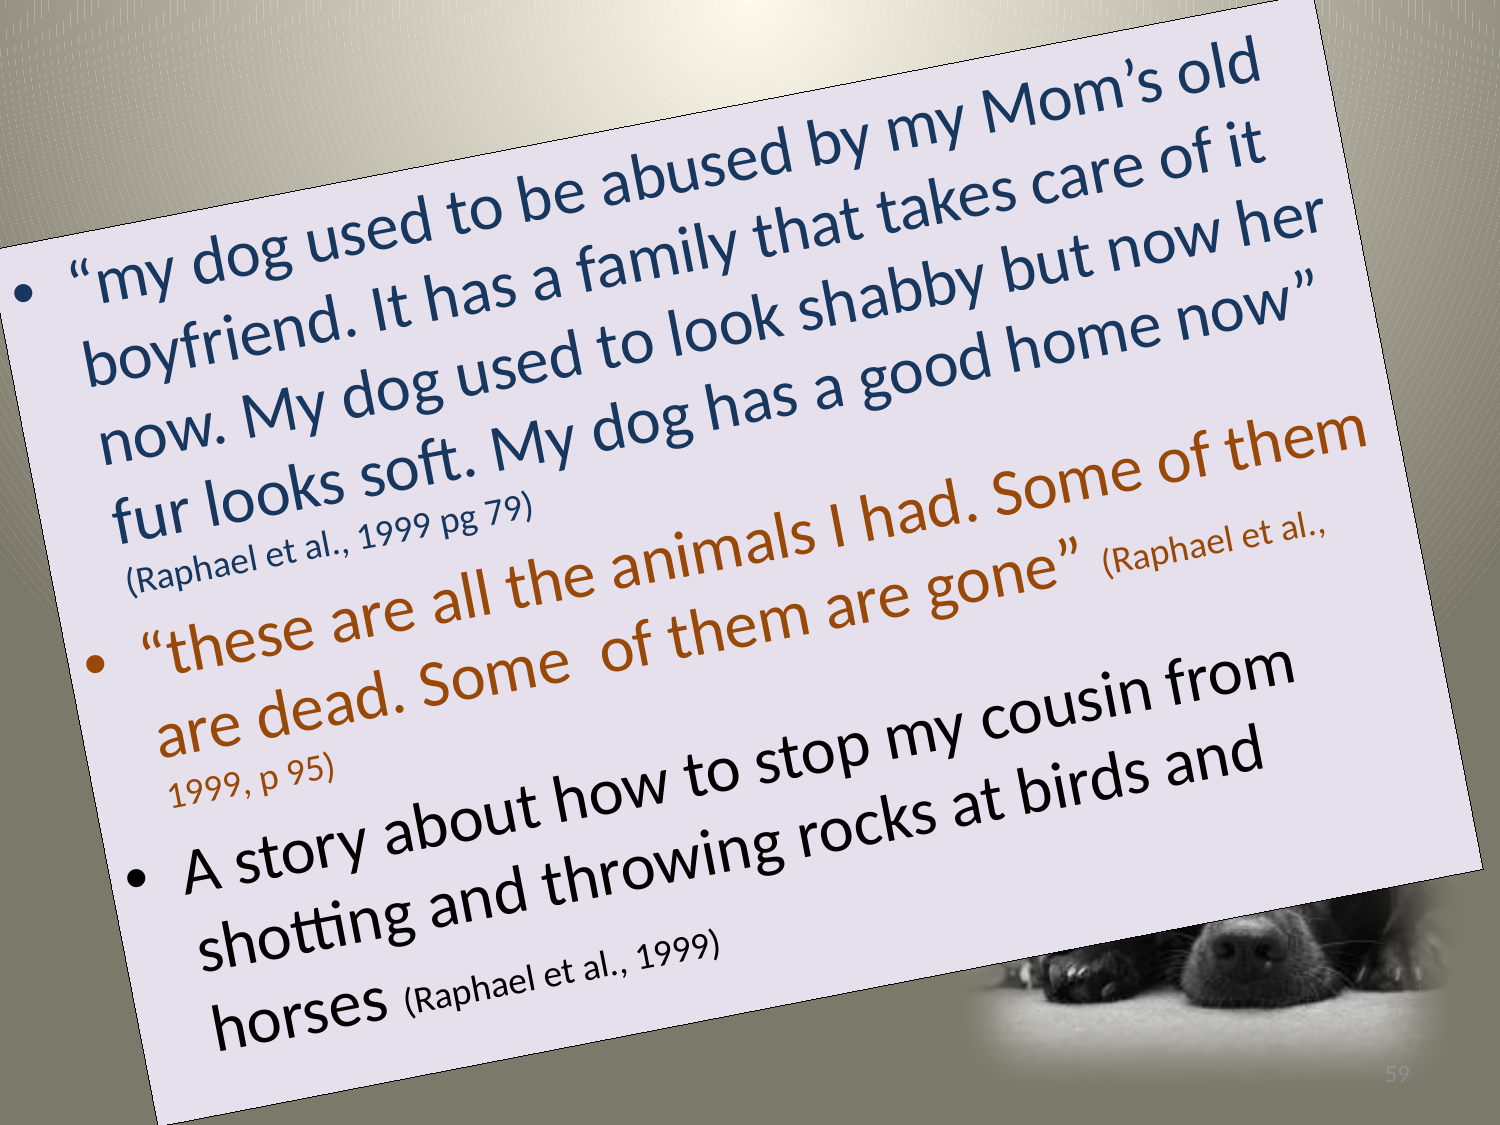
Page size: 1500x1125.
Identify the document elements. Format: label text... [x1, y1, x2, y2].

slide_number 59 [1074, 1042, 1425, 1103]
list “my dog used to be abused by my Mom’s old boyfriend. It has a family that takes care of it now. My dog used to look shabby but now her fur looks soft. My dog has a good home now” (Raphael et al., 1999 pg 79) “these are all the animals I had. Some of them are dead. Some of them are gone” (Raphael et al., 1999, p 95) A story about how to stop my cousin from shotting and throwing rocks at birds and horses (Raphael et al., 1999) [0, 0, 1484, 1125]
picture [1026, 889, 1388, 1022]
